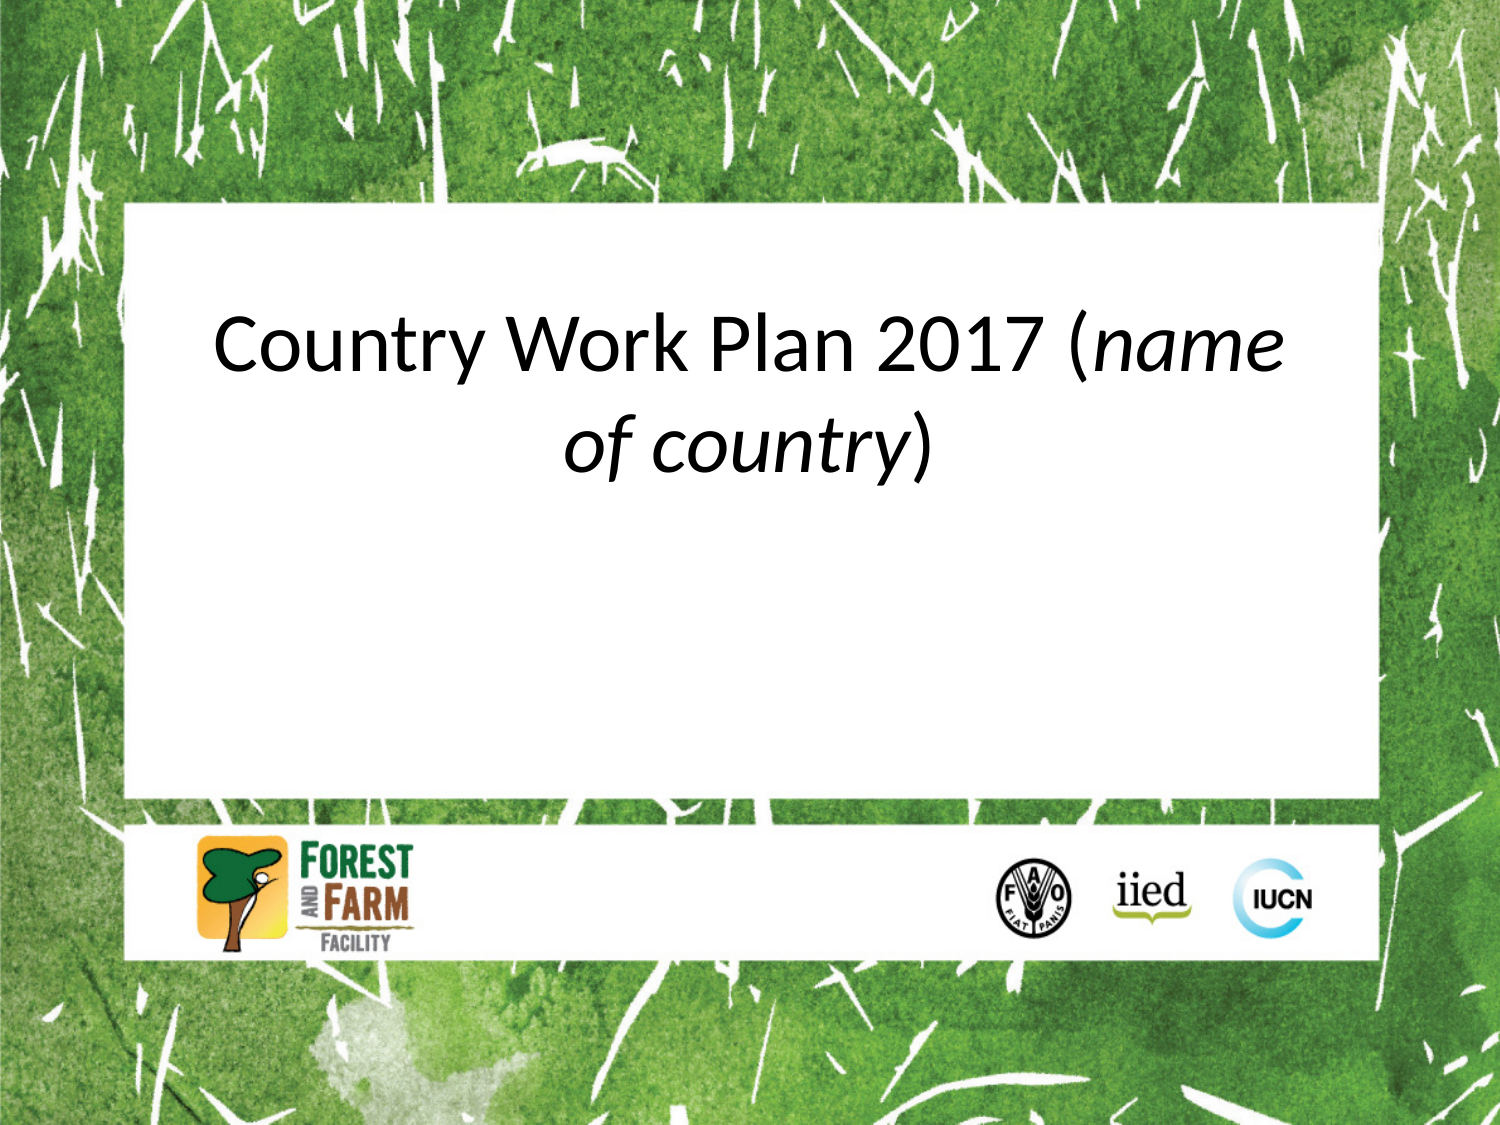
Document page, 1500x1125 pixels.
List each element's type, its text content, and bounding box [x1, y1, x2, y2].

picture [0, 0, 1500, 1125]
title Country Work Plan 2017 (name of country) [165, 278, 1335, 499]
